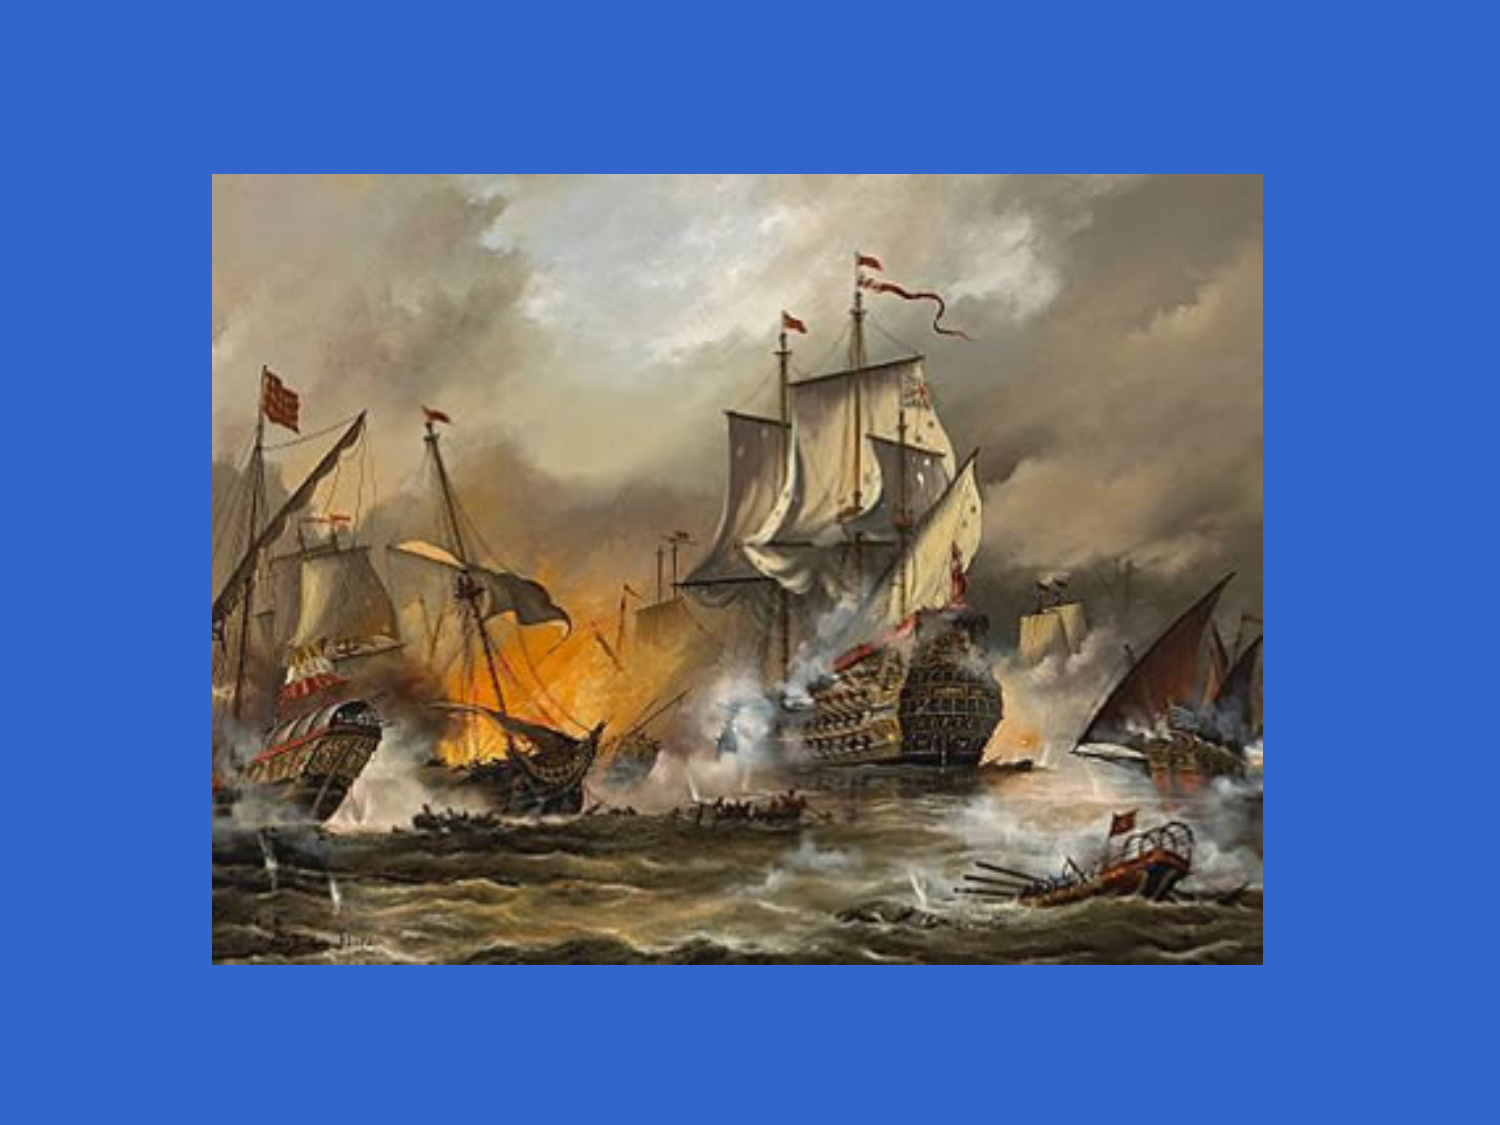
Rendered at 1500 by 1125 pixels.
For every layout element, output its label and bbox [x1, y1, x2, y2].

picture [212, 174, 1263, 966]
